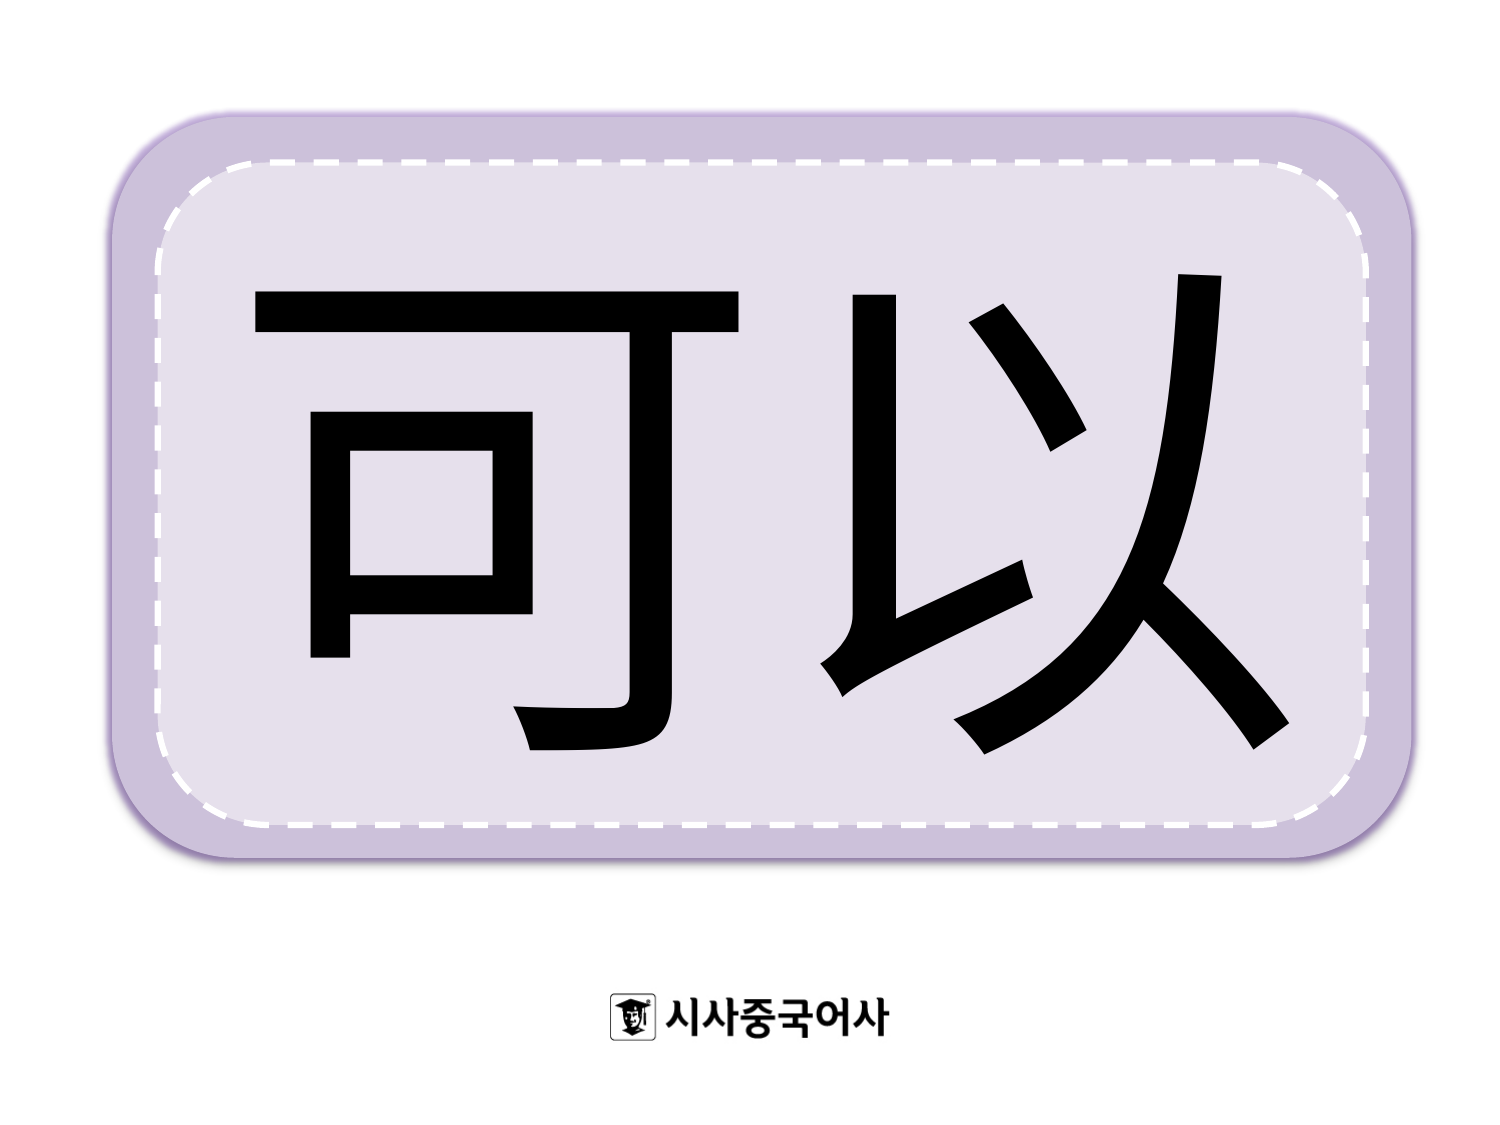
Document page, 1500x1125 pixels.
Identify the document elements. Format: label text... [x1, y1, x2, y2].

picture [602, 987, 898, 1047]
text_box 可以 [162, 160, 1371, 824]
